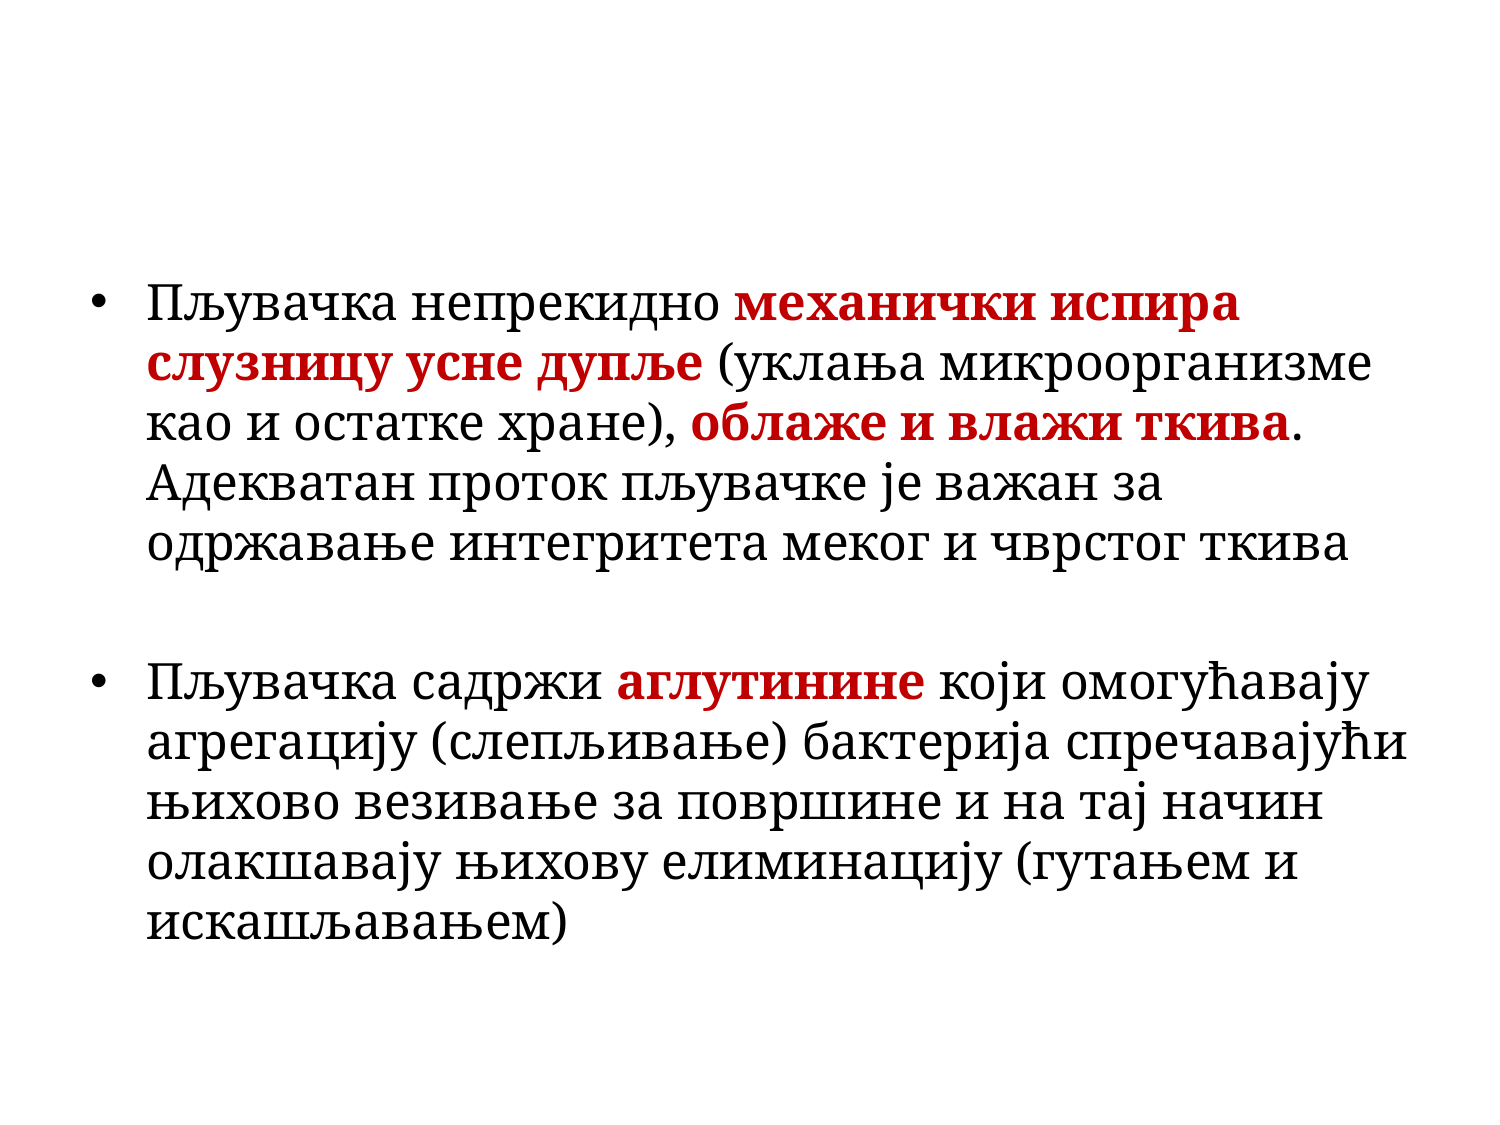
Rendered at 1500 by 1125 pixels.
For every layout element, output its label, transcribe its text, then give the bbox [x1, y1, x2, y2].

list Пљувачка непрекидно механички испира слузницу усне дупље (уклања микроорганизме као и остатке хране), облаже и влажи ткива. Адекватан проток пљувачке је важан за одржавање интегритета меког и чврстог ткива Пљувачка садржи аглутинине који омогућавају агрегацију (слепљивање) бактерија спречавајући њихово везивање за површине и на тај начин олакшавају њихову елиминацију (гутањем и искашљавањем) [74, 262, 1426, 1006]
